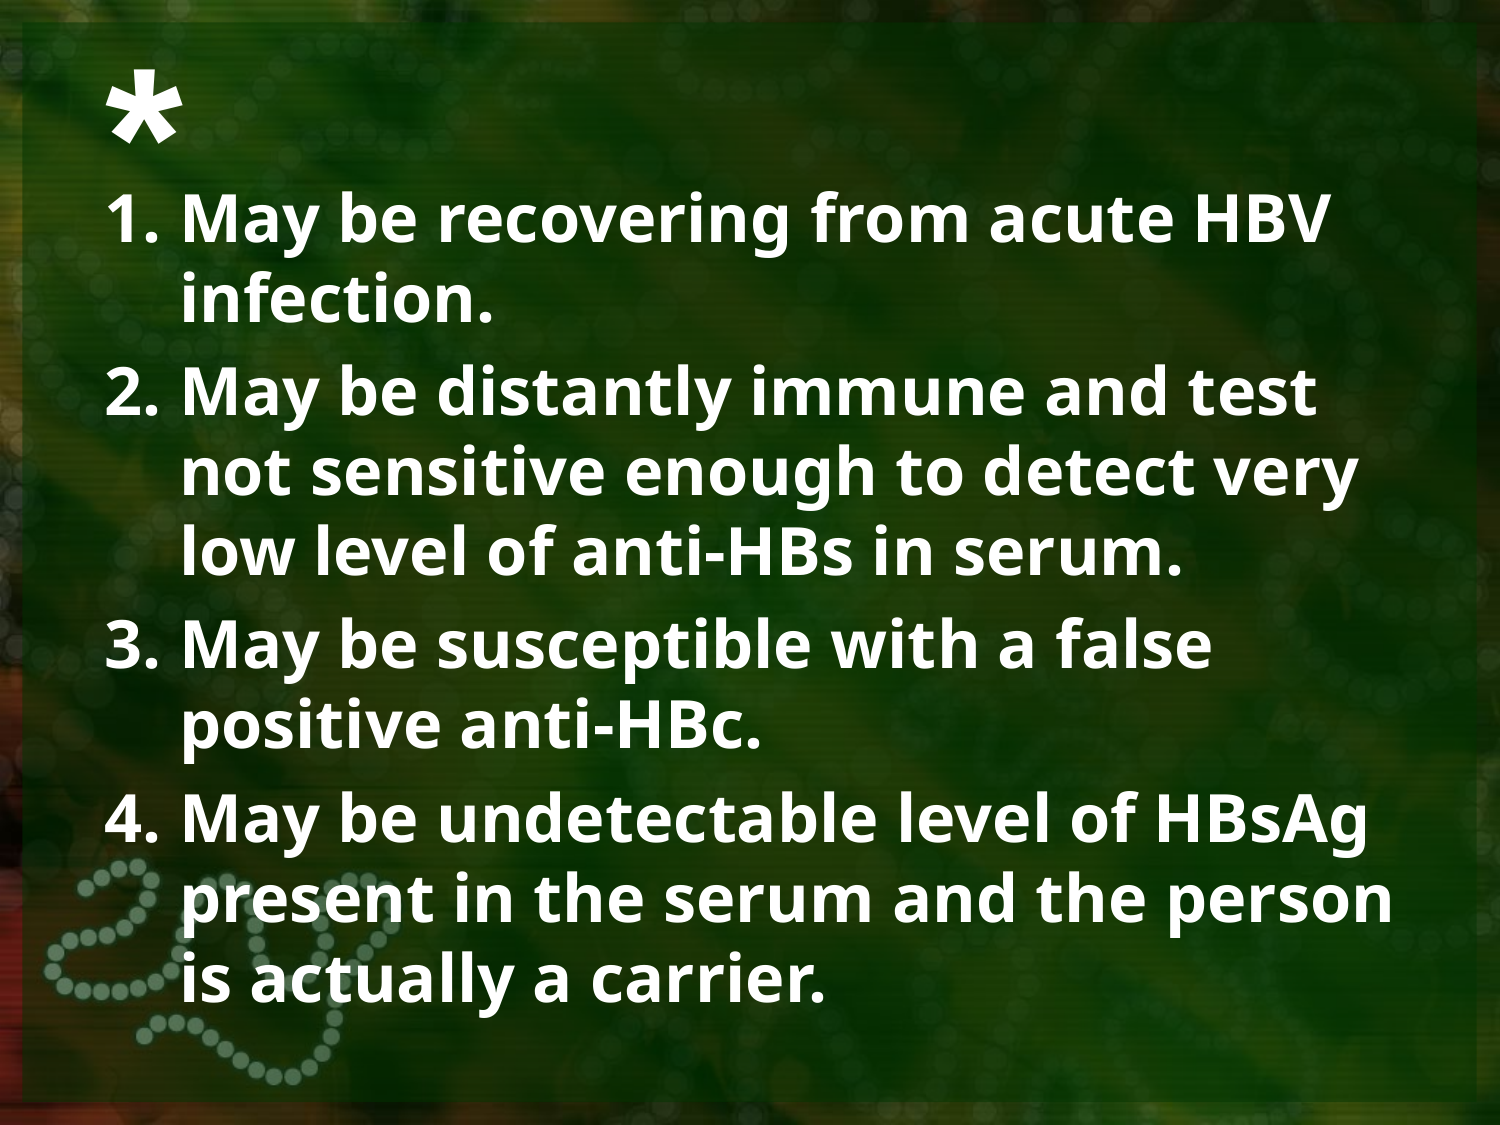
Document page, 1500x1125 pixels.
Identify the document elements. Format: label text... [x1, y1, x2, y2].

list May be recovering from acute HBV infection. May be distantly immune and test not sensitive enough to detect very low level of anti-HBs in serum. May be susceptible with a false positive anti-HBc. May be undetectable level of HBsAg present in the serum and the person is actually a carrier. [88, 167, 1439, 911]
text_box * [90, 0, 1440, 204]
picture [0, 0, 1500, 1125]
